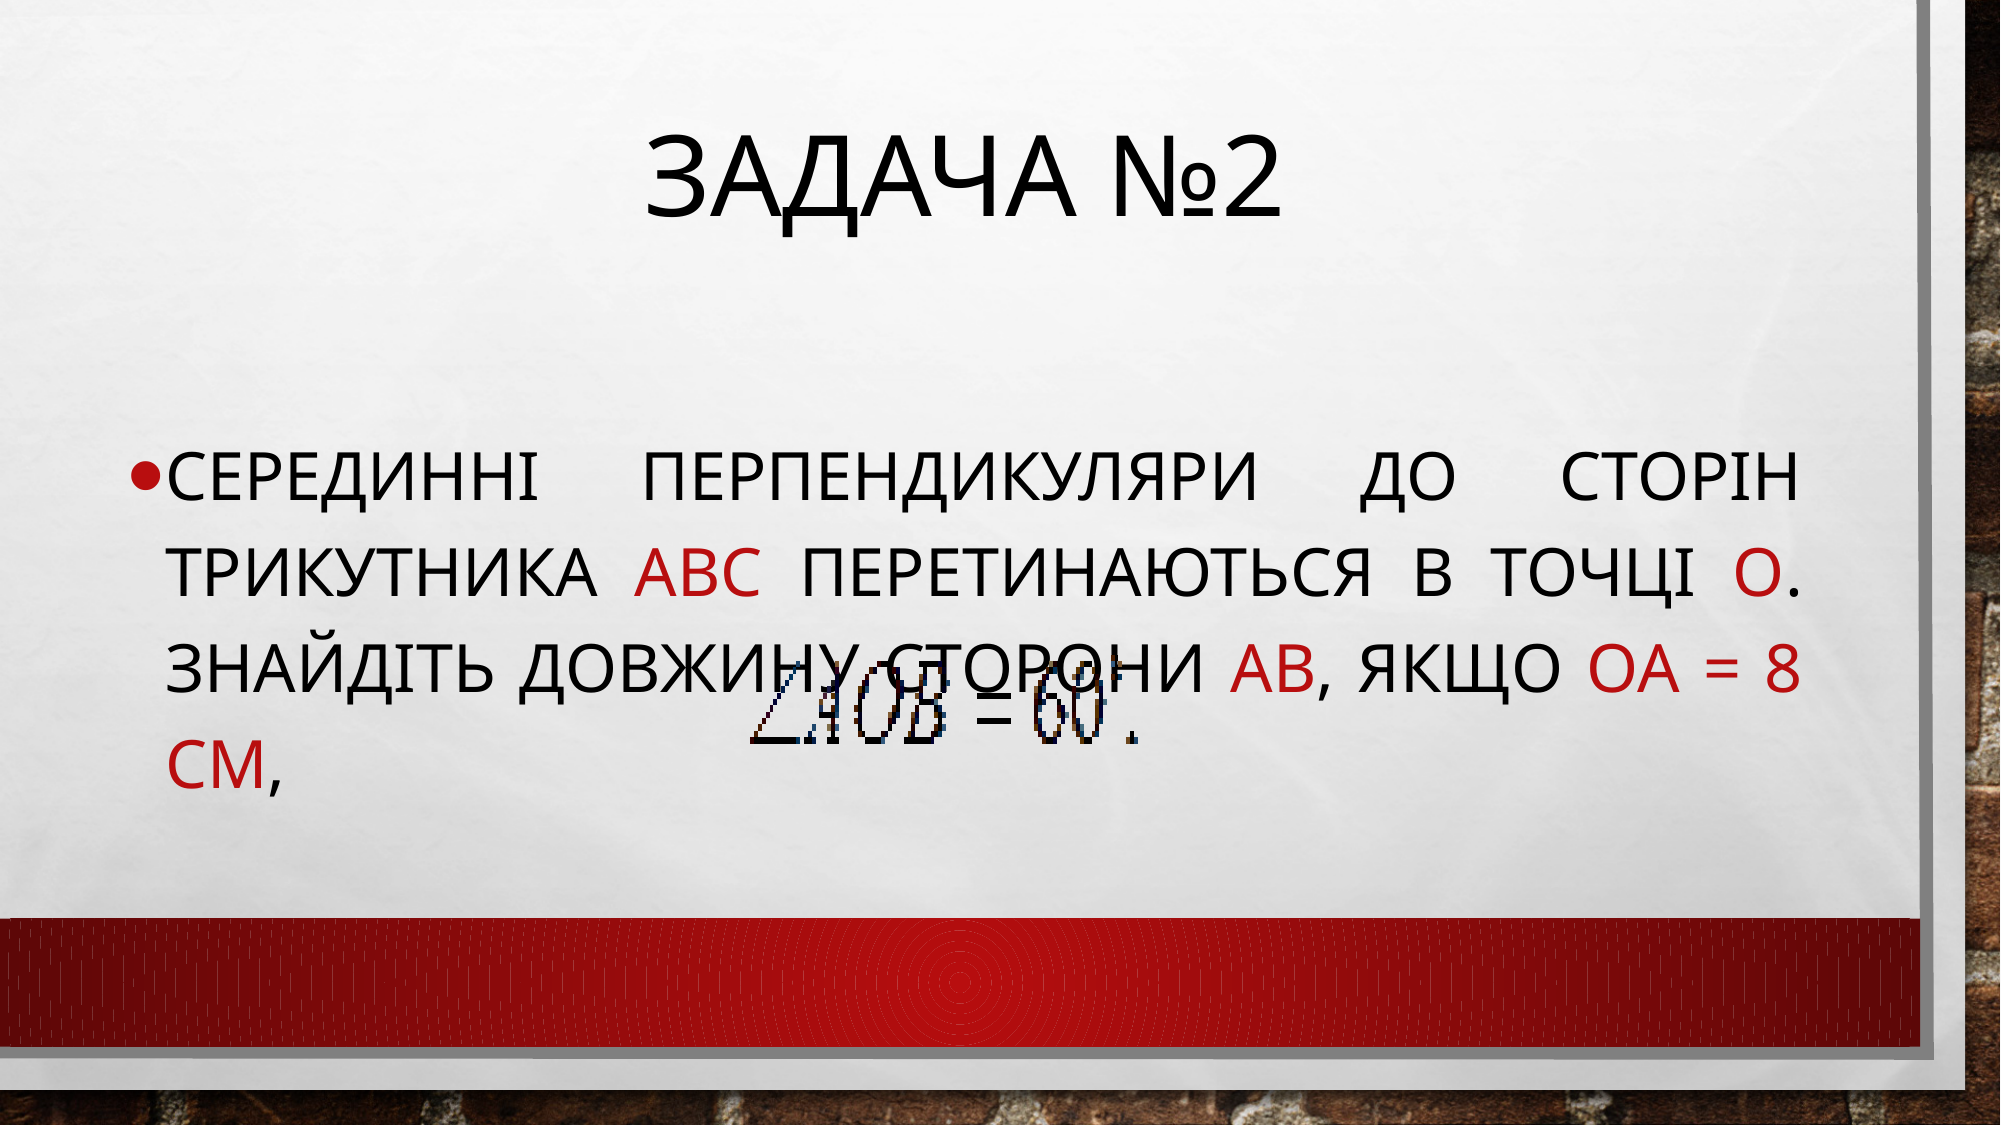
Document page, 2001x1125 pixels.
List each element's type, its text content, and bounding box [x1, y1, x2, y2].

picture [747, 655, 1138, 744]
title задача №2 [112, 66, 1818, 293]
picture [0, 0, 2000, 1125]
list Серединні перпендикуляри до сторін трикутника ABC перетинаються в точці O. Знайдіть довжину сторони AB, якщо OA = 8 см, [112, 338, 1818, 882]
